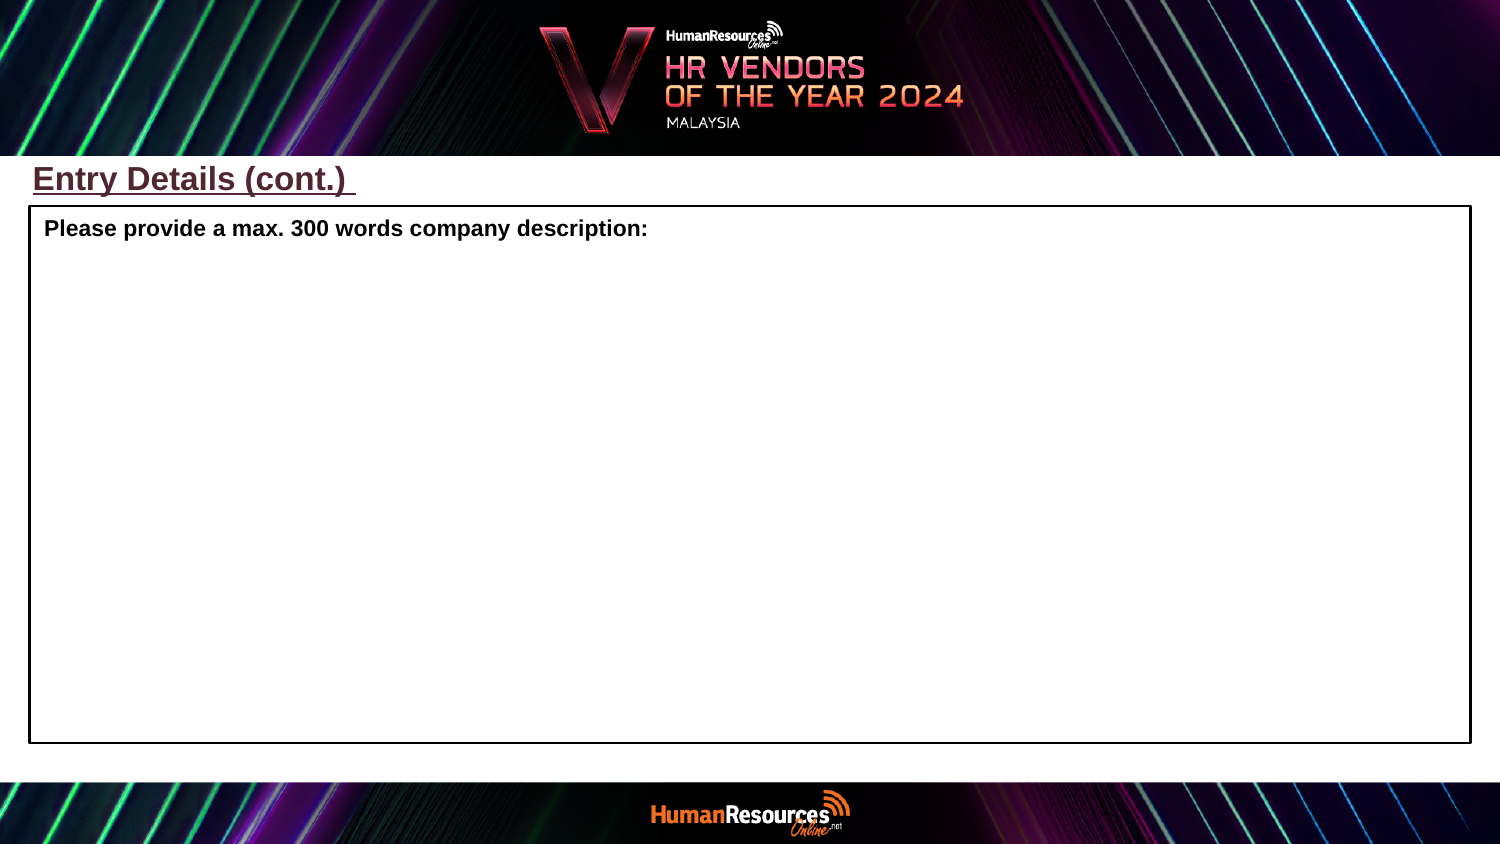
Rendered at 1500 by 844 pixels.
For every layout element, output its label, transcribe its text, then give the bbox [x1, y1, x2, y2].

picture [0, 0, 1500, 844]
text_box Please provide a max. 300 words company description: [29, 205, 1471, 743]
text_box Entry Details (cont.) [17, 150, 818, 205]
